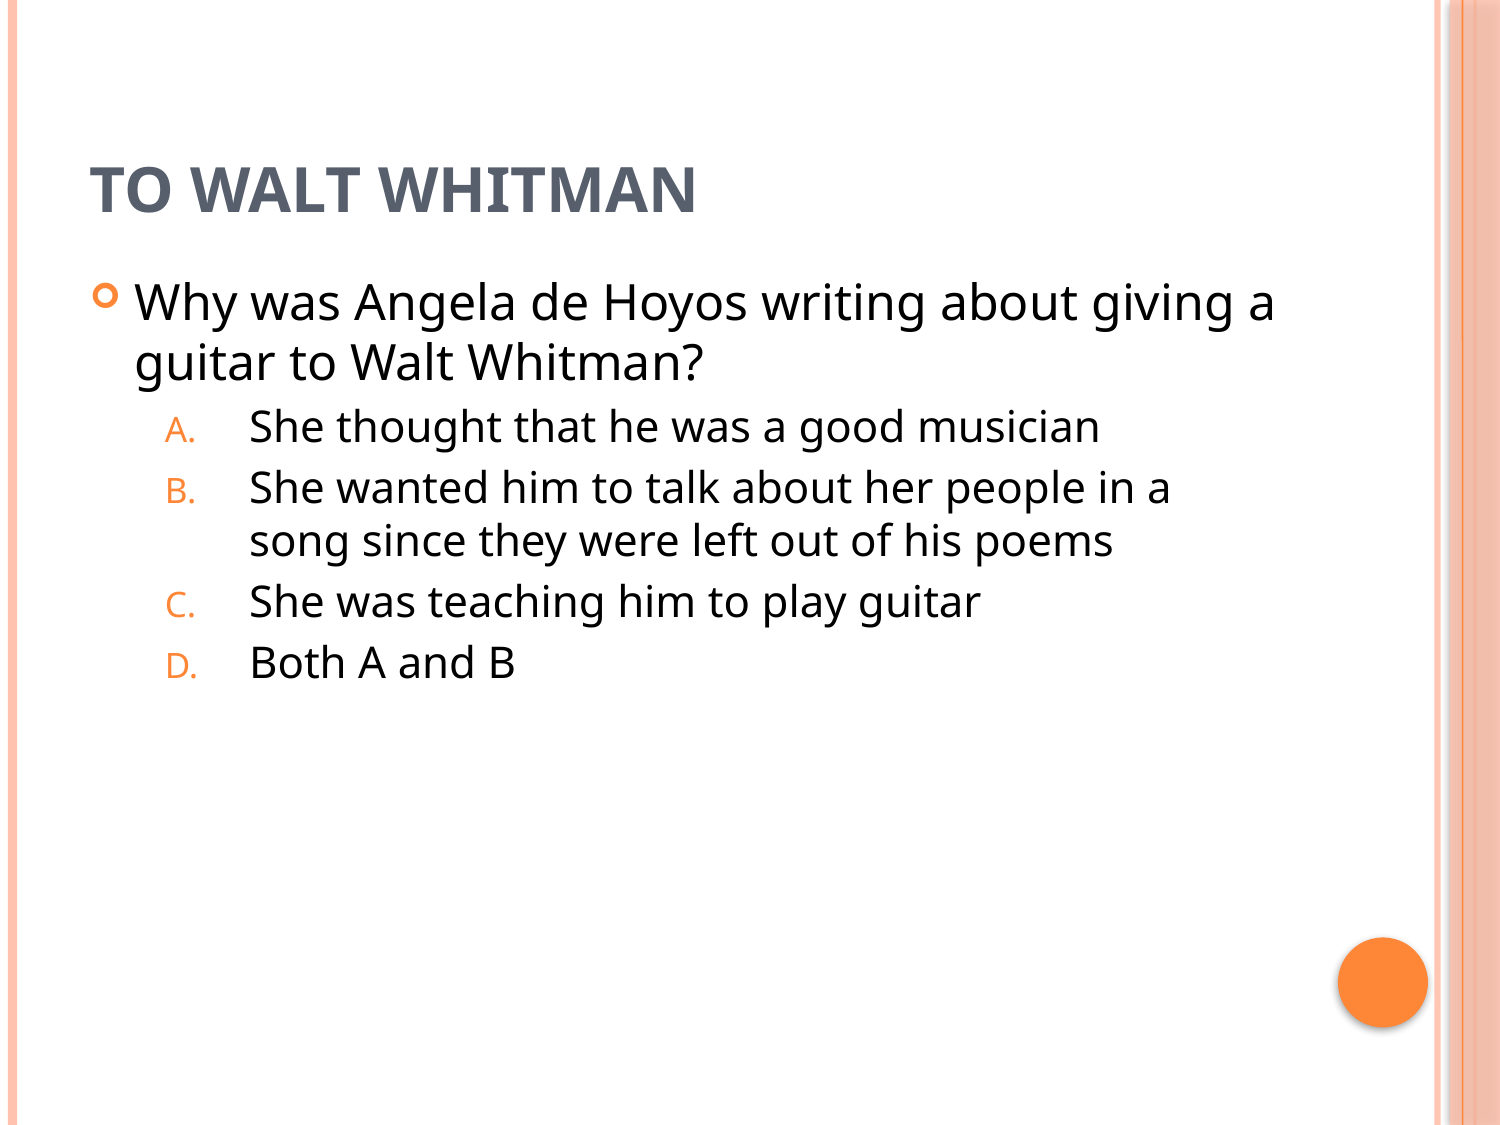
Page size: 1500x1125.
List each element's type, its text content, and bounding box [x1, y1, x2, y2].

title To Walt Whitman [75, 45, 1300, 233]
list Why was Angela de Hoyos writing about giving a guitar to Walt Whitman? She thought that he was a good musician She wanted him to talk about her people in a song since they were left out of his poems She was teaching him to play guitar Both A and B [75, 262, 1300, 1062]
